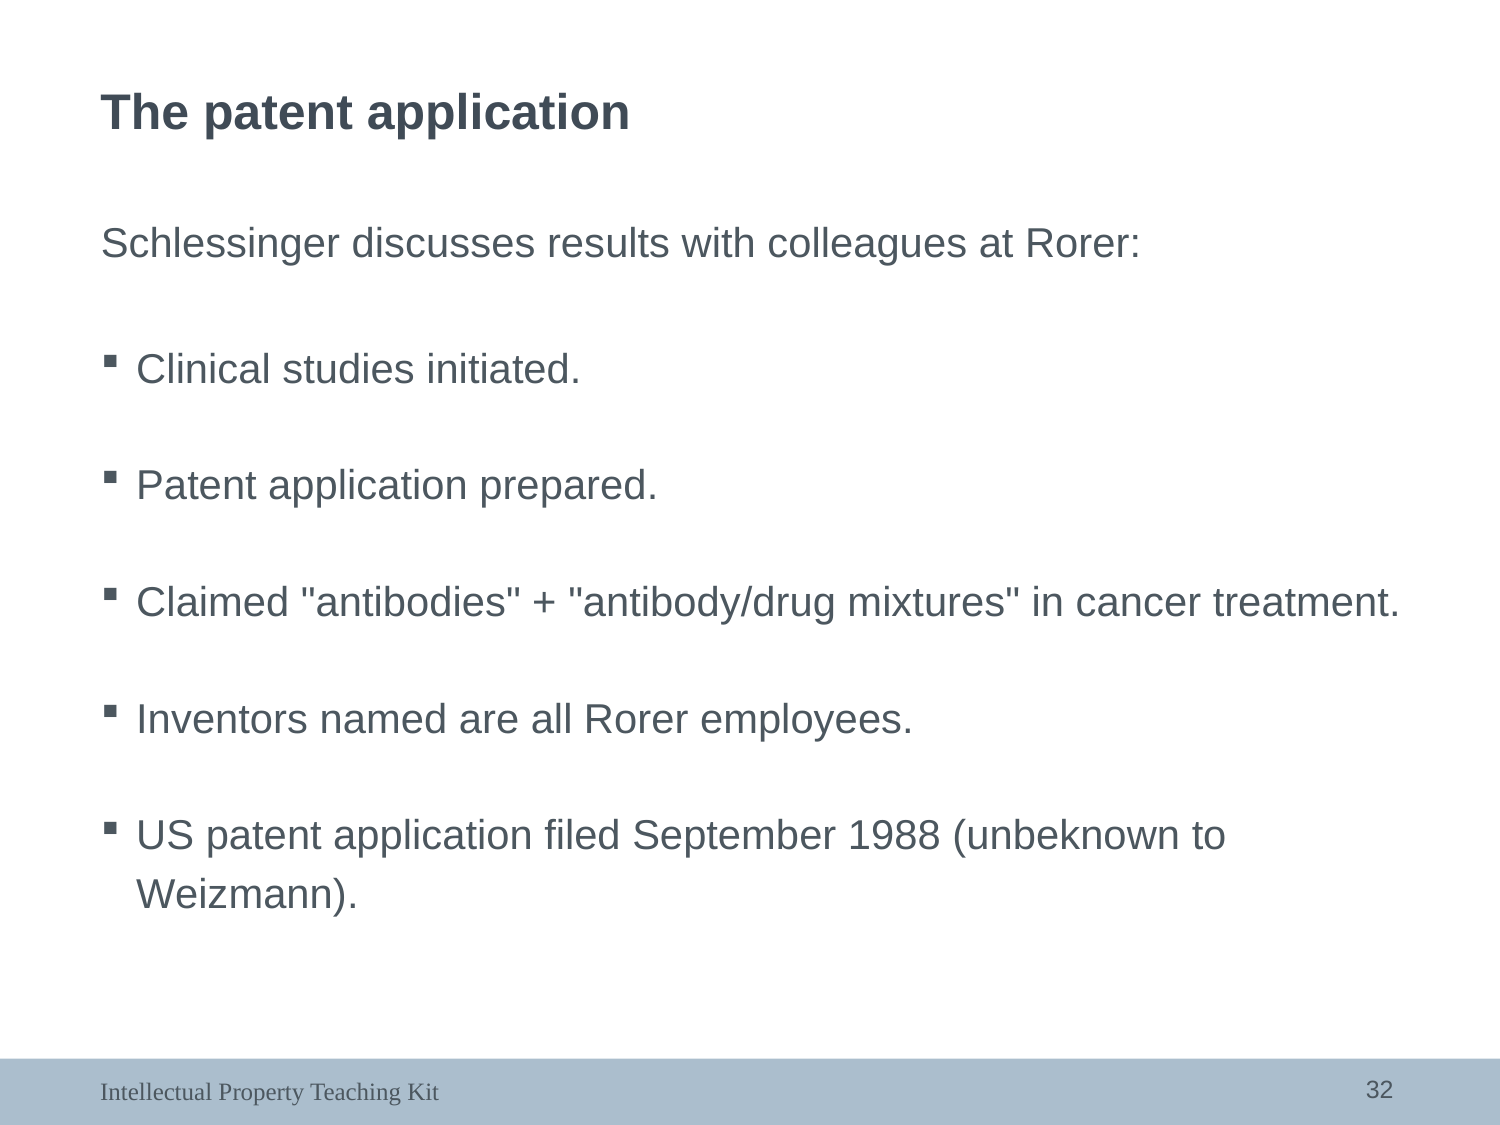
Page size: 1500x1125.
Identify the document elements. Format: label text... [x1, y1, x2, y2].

text_box Schlessinger discusses results with colleagues at Rorer: Clinical studies initiated. Patent application prepared. Claimed "antibodies" + "antibody/drug mixtures" in cancer treatment. Inventors named are all Rorer employees. US patent application filed September 1988 (unbeknown to Weizmann). [85, 199, 1436, 767]
title The patent application [85, 71, 1386, 199]
text_box 32 [1269, 1070, 1394, 1106]
footer Intellectual Property Teaching Kit [100, 1074, 988, 1125]
